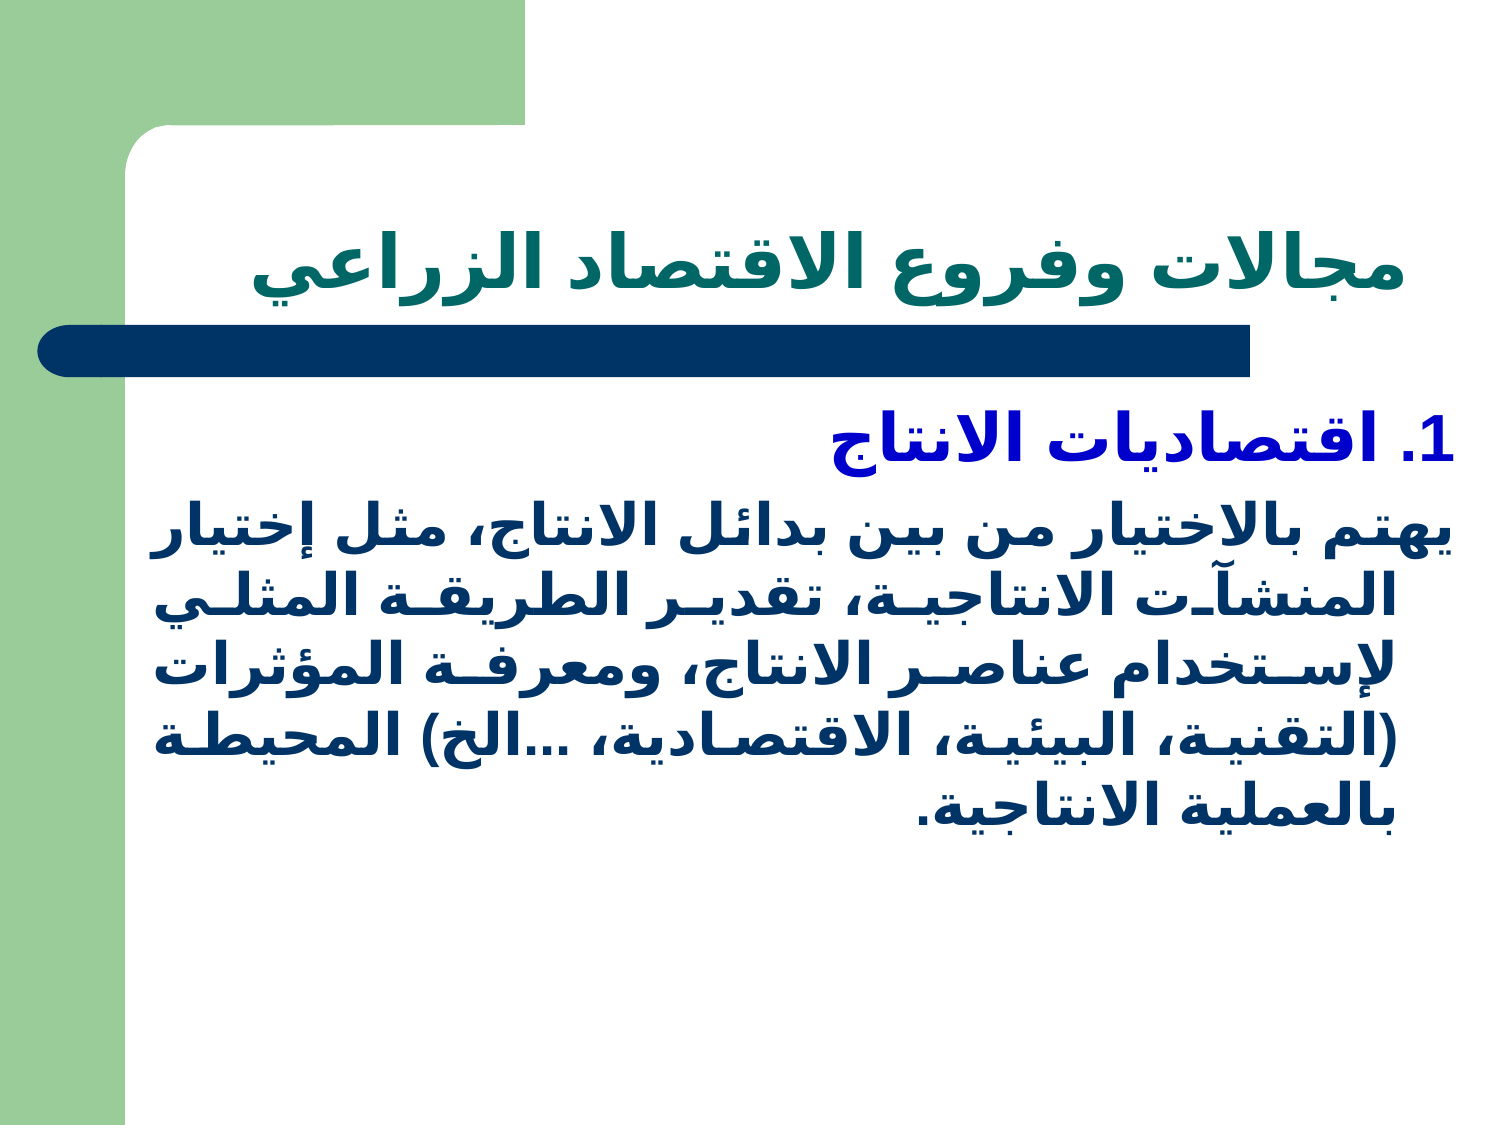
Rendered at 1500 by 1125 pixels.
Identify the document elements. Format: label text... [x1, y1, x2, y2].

list 1. اقتصاديات الانتاج يهتم بالاختيار من بين بدائل الانتاج، مثل إختيار المنشآت الانتاجية، تقدير الطريقة المثلي لإستخدام عناصر الانتاج، ومعرفة المؤثرات (التقنية، البيئية، الاقتصادية، ...الخ) المحيطة بالعملية الانتاجية. [137, 387, 1471, 999]
title مجالات وفروع الاقتصاد الزراعي [125, 125, 1425, 313]
